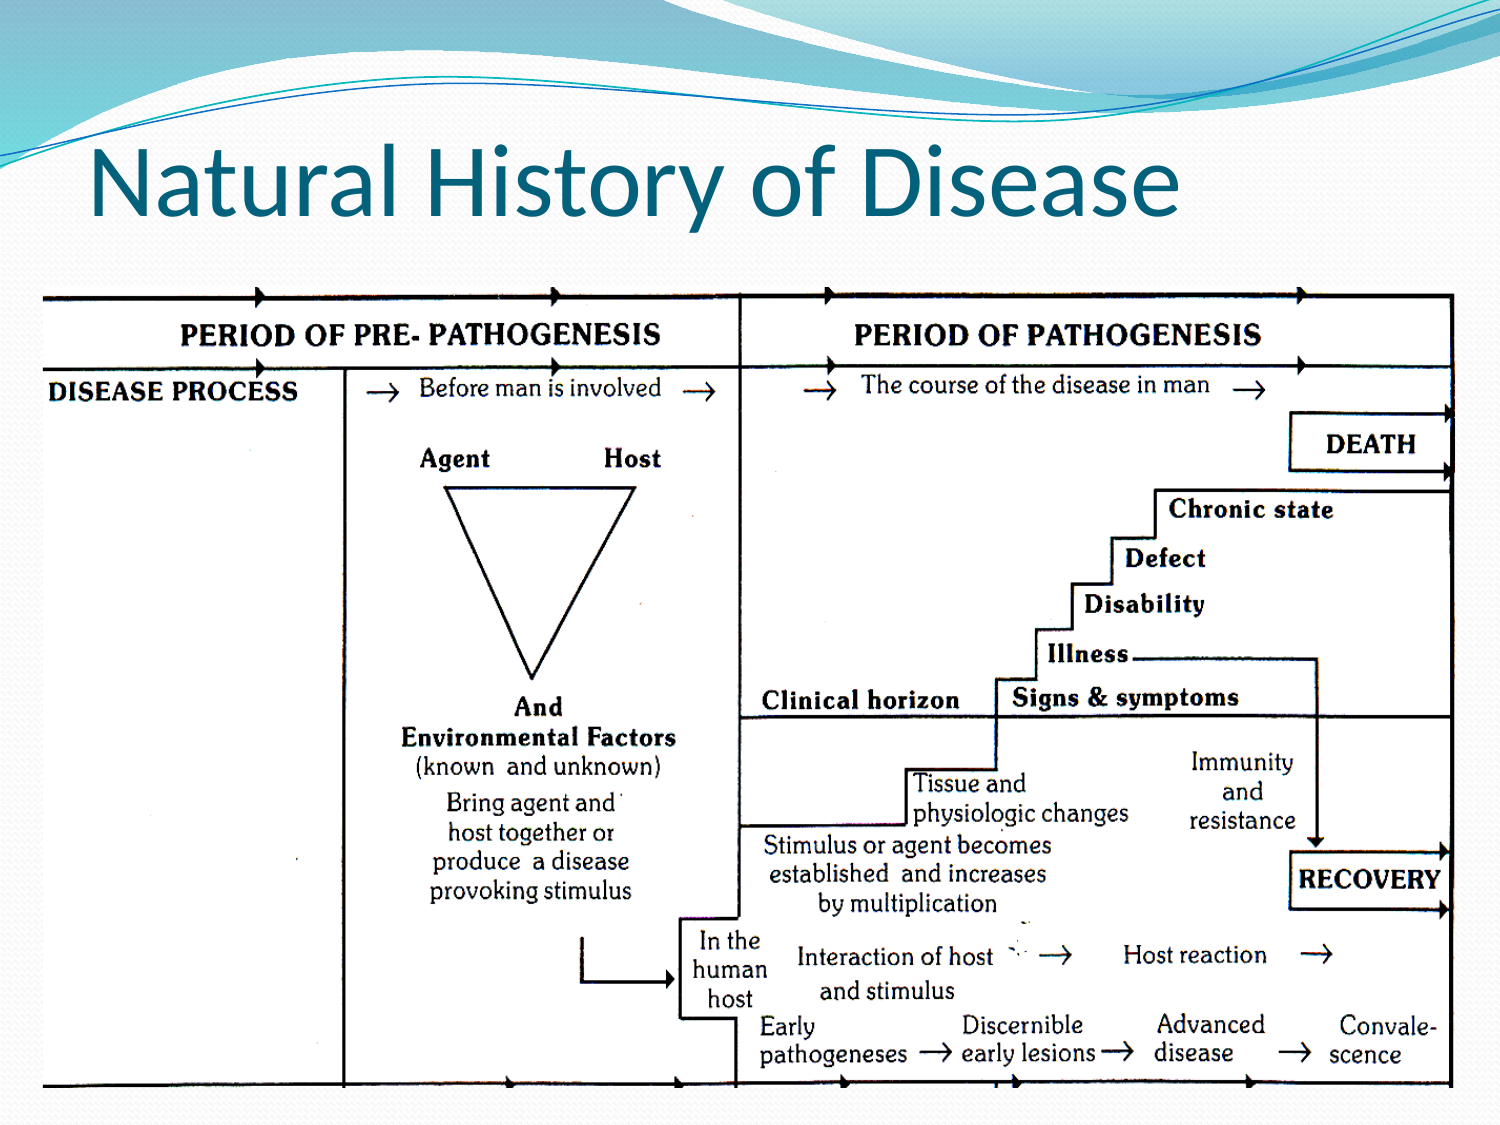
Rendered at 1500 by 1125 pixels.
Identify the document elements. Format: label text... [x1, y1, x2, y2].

picture [42, 287, 1456, 1088]
title Natural History of Disease [87, 50, 1438, 238]
